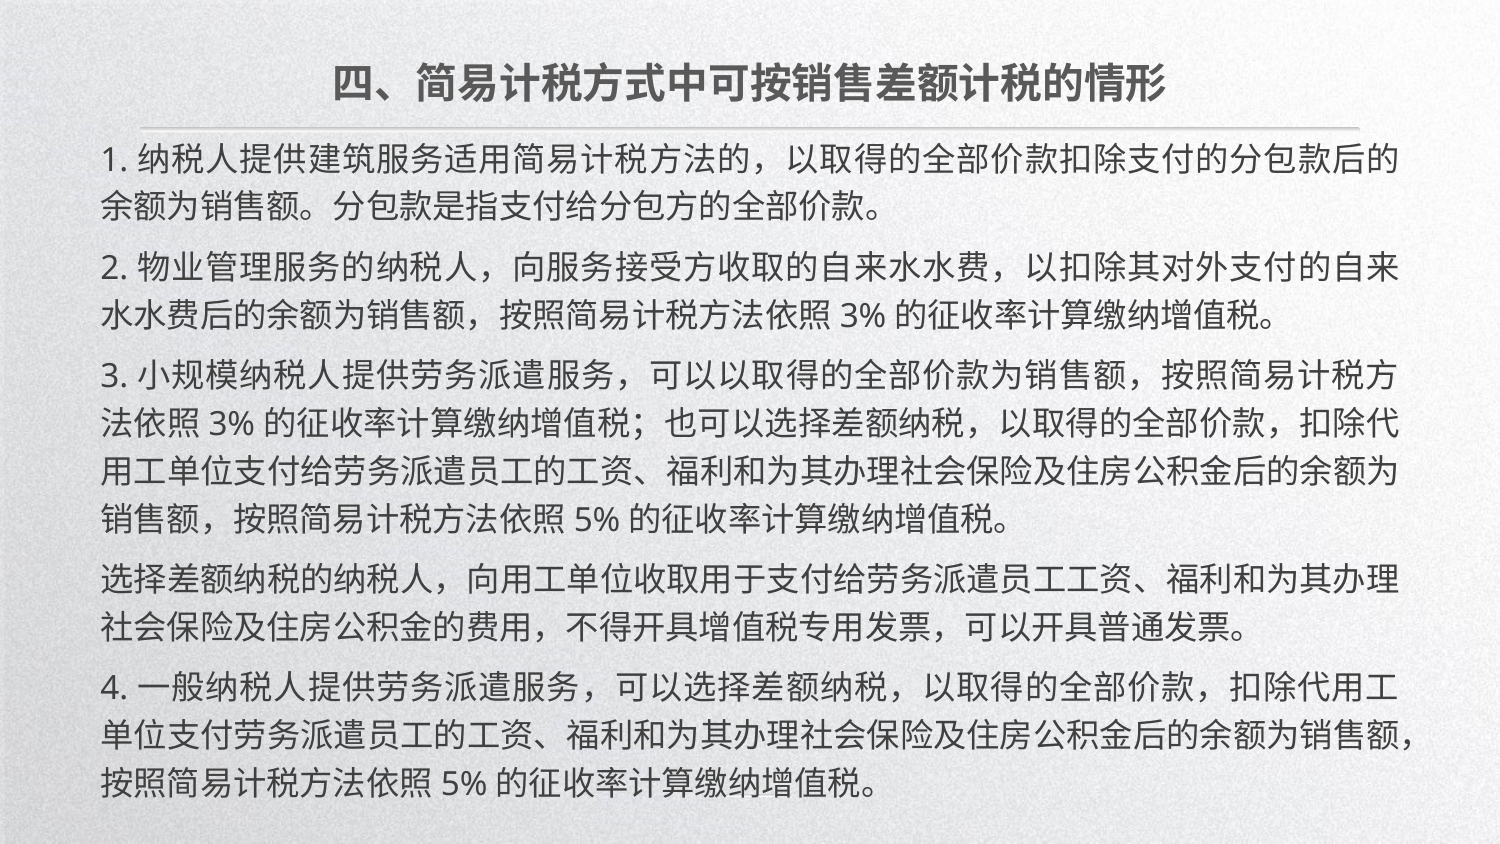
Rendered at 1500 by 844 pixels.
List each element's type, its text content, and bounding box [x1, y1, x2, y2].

text_box 四、简易计税方式中可按销售差额计税的情形 [260, 51, 1240, 113]
picture [0, 0, 1500, 844]
text_box 1.纳税人提供建筑服务适用简易计税方法的，以取得的全部价款扣除支付的分包款后的余额为销售额。分包款是指支付给分包方的全部价款。 2.物业管理服务的纳税人，向服务接受方收取的自来水水费，以扣除其对外支付的自来水水费后的余额为销售额，按照简易计税方法依照3%的征收率计算缴纳增值税。 3.小规模纳税人提供劳务派遣服务，可以以取得的全部价款为销售额，按照简易计税方法依照3%的征收率计算缴纳增值税；也可以选择差额纳税，以取得的全部价款，扣除代用工单位支付给劳务派遣员工的工资、福利和为其办理社会保险及住房公积金后的余额为销售额，按照简易计税方法依照5%的征收率计算缴纳增值税。 选择差额纳税的纳税人，向用工单位收取用于支付给劳务派遣员工工资、福利和为其办理社会保险及住房公积金的费用，不得开具增值税专用发票，可以开具普通发票。 4.一般纳税人提供劳务派遣服务，可以选择差额纳税，以取得的全部价款，扣除代用工单位支付劳务派遣员工的工资、福利和为其办理社会保险及住房公积金后的余额为销售额，按照简易计税方法依照5%的征收率计算缴纳增值税。 [100, 129, 1400, 844]
